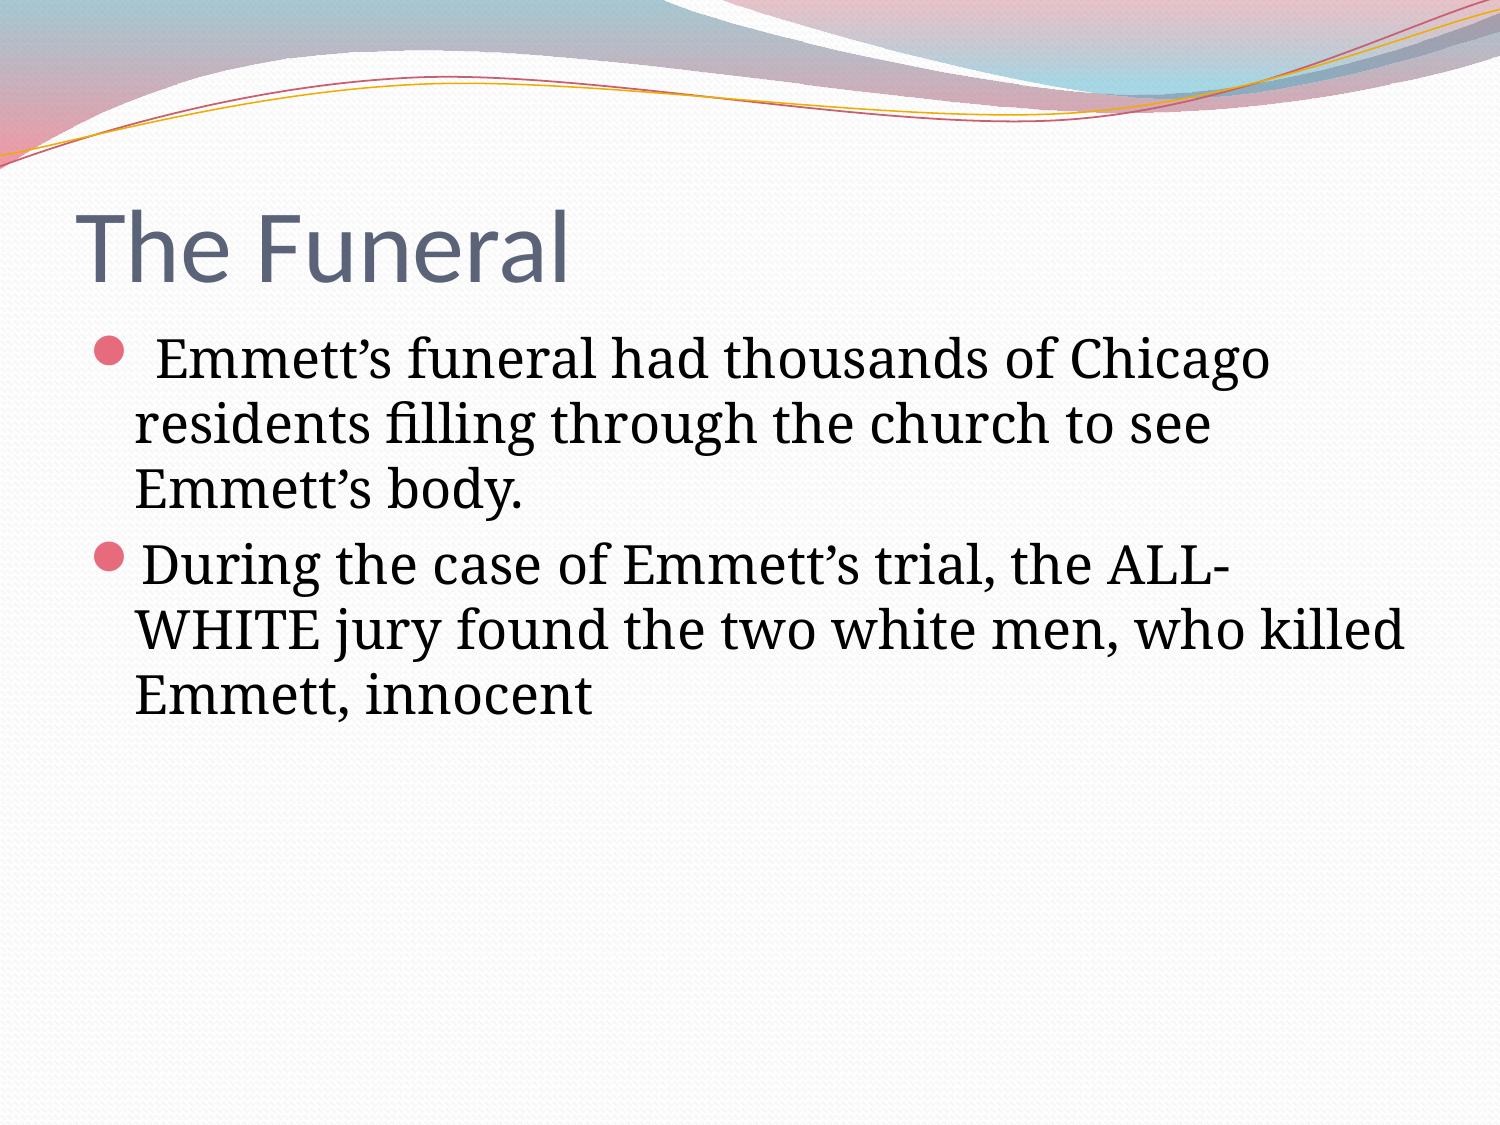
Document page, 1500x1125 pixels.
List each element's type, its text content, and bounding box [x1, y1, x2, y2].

title The Funeral [75, 115, 1425, 303]
list Emmett’s funeral had thousands of Chicago residents filling through the church to see Emmett’s body. During the case of Emmett’s trial, the ALL-WHITE jury found the two white men, who killed Emmett, innocent [75, 317, 1425, 1038]
